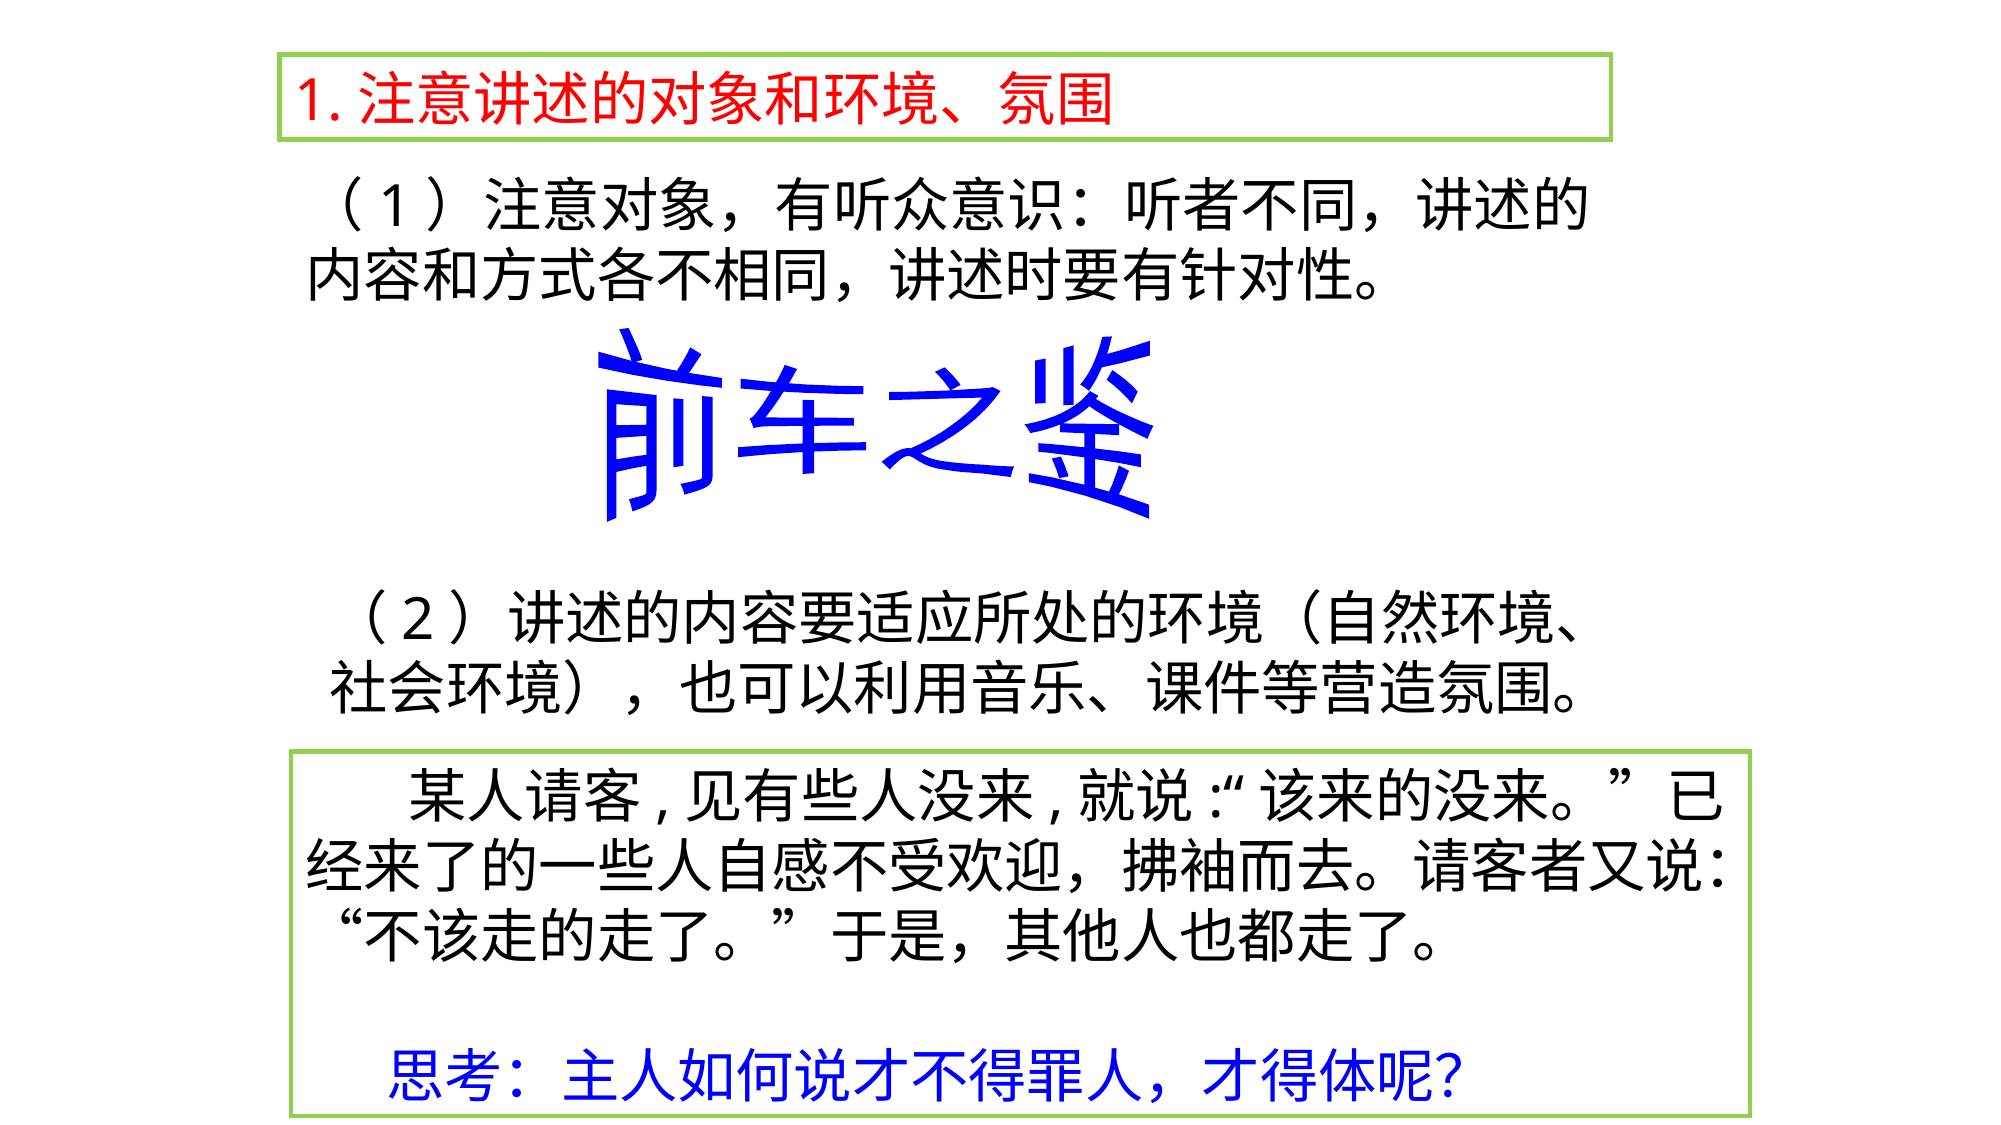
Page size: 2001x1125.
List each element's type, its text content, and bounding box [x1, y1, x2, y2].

text_box 1.注意讲述的对象和环境、氛围 [279, 54, 1611, 140]
text_box （2）讲述的内容要适应所处的环境（自然环境、社会环境），也可以利用音乐、课件等营造氛围。 [314, 574, 1659, 729]
text_box 某人请客,见有些人没来,就说:“该来的没来。”已经来了的一些人自感不受欢迎，拂袖而去。请客者又说：“不该走的走了。”于是，其他人也都走了。 思考：主人如何说才不得罪人，才得体呢？ [291, 751, 1750, 1117]
text_box （1）注意对象，有听众意识：听者不同，讲述的内容和方式各不相同，讲述时要有针对性。 [291, 160, 1614, 316]
